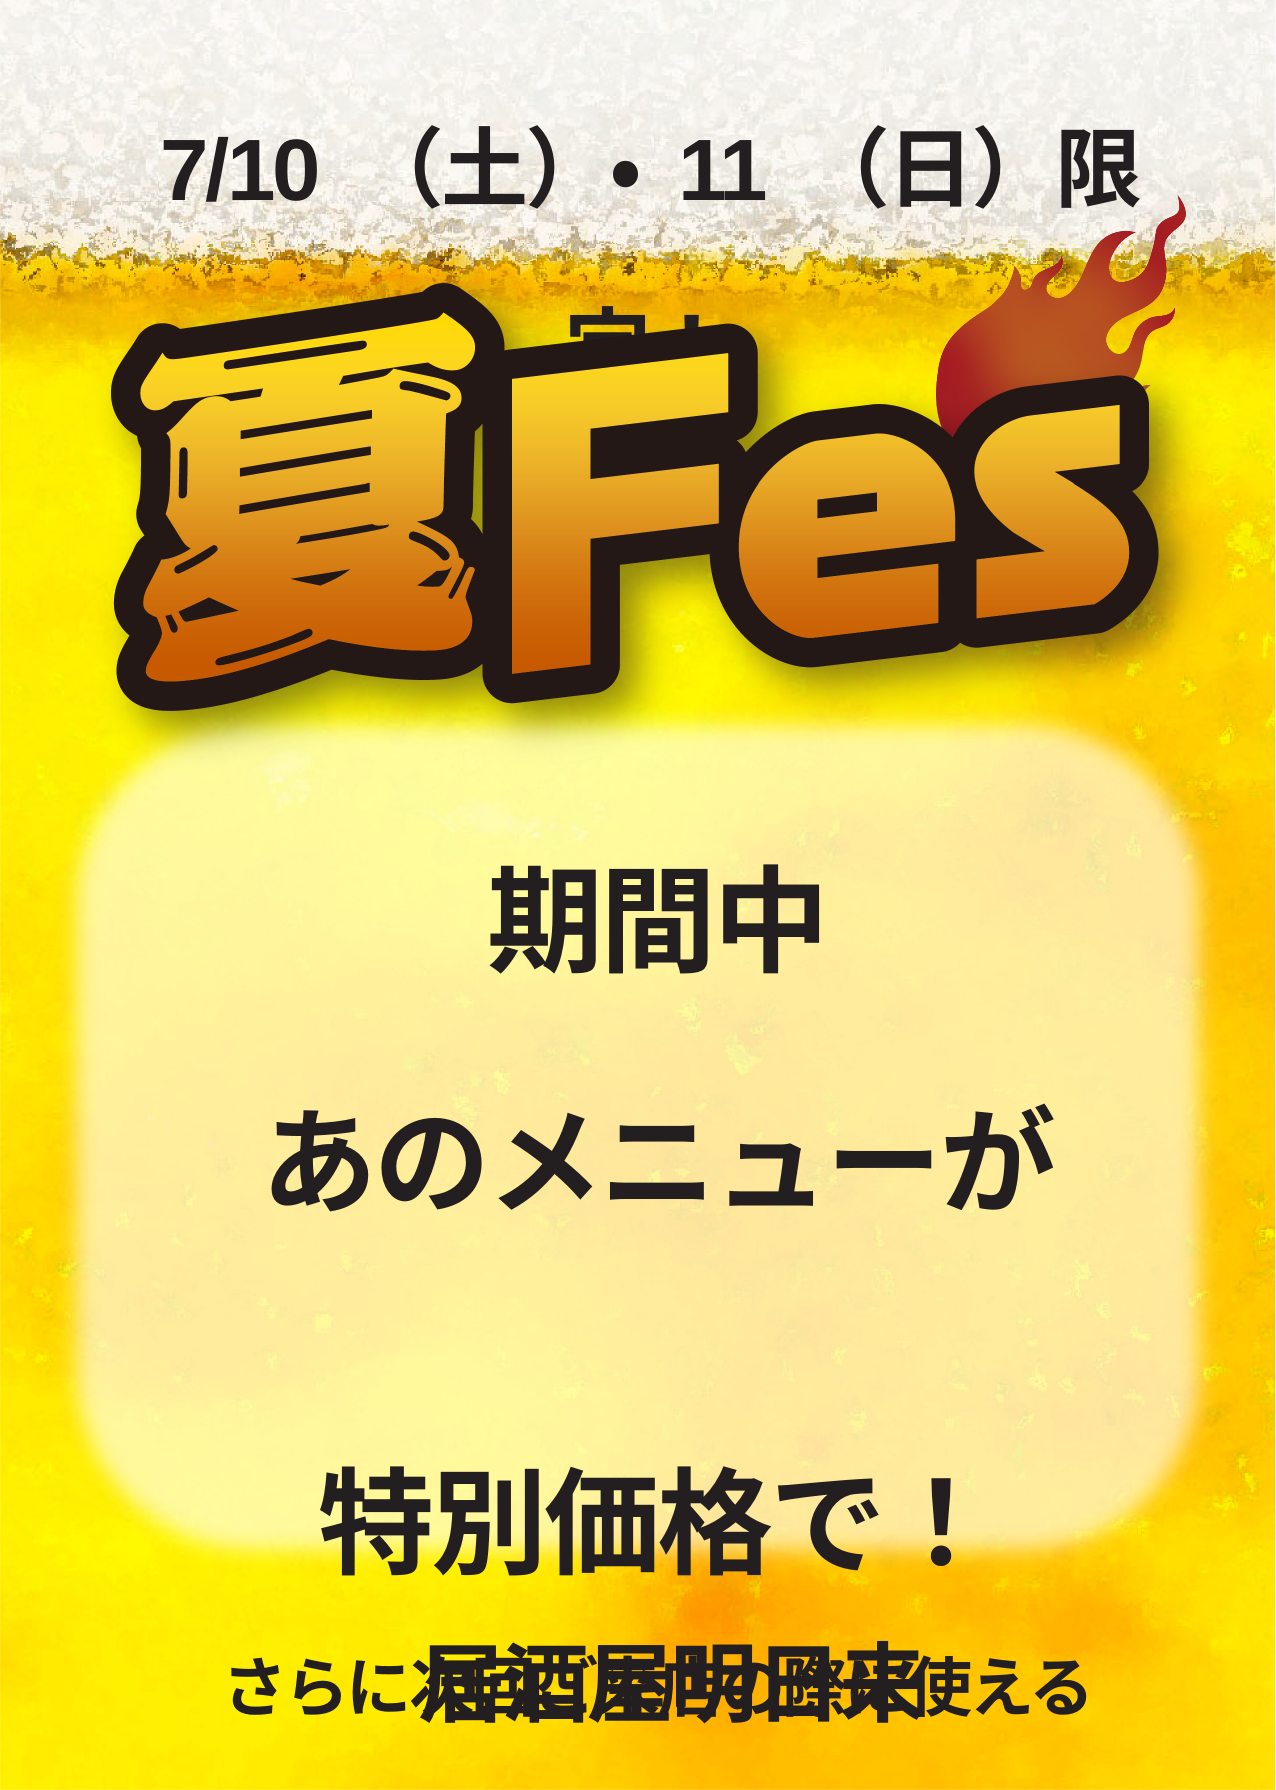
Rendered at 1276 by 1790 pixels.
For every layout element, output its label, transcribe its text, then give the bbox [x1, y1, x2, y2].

text_box 期間中 あのメニューが 特別価格で！ さらに次回ご来店の際に使える お得割引券をプレゼント！ [104, 801, 1214, 1790]
text_box 7/10（土）・11（日）限定！ [95, 34, 1205, 166]
text_box 居酒屋明日来 [117, 1549, 1227, 1733]
picture [0, 0, 1276, 1790]
